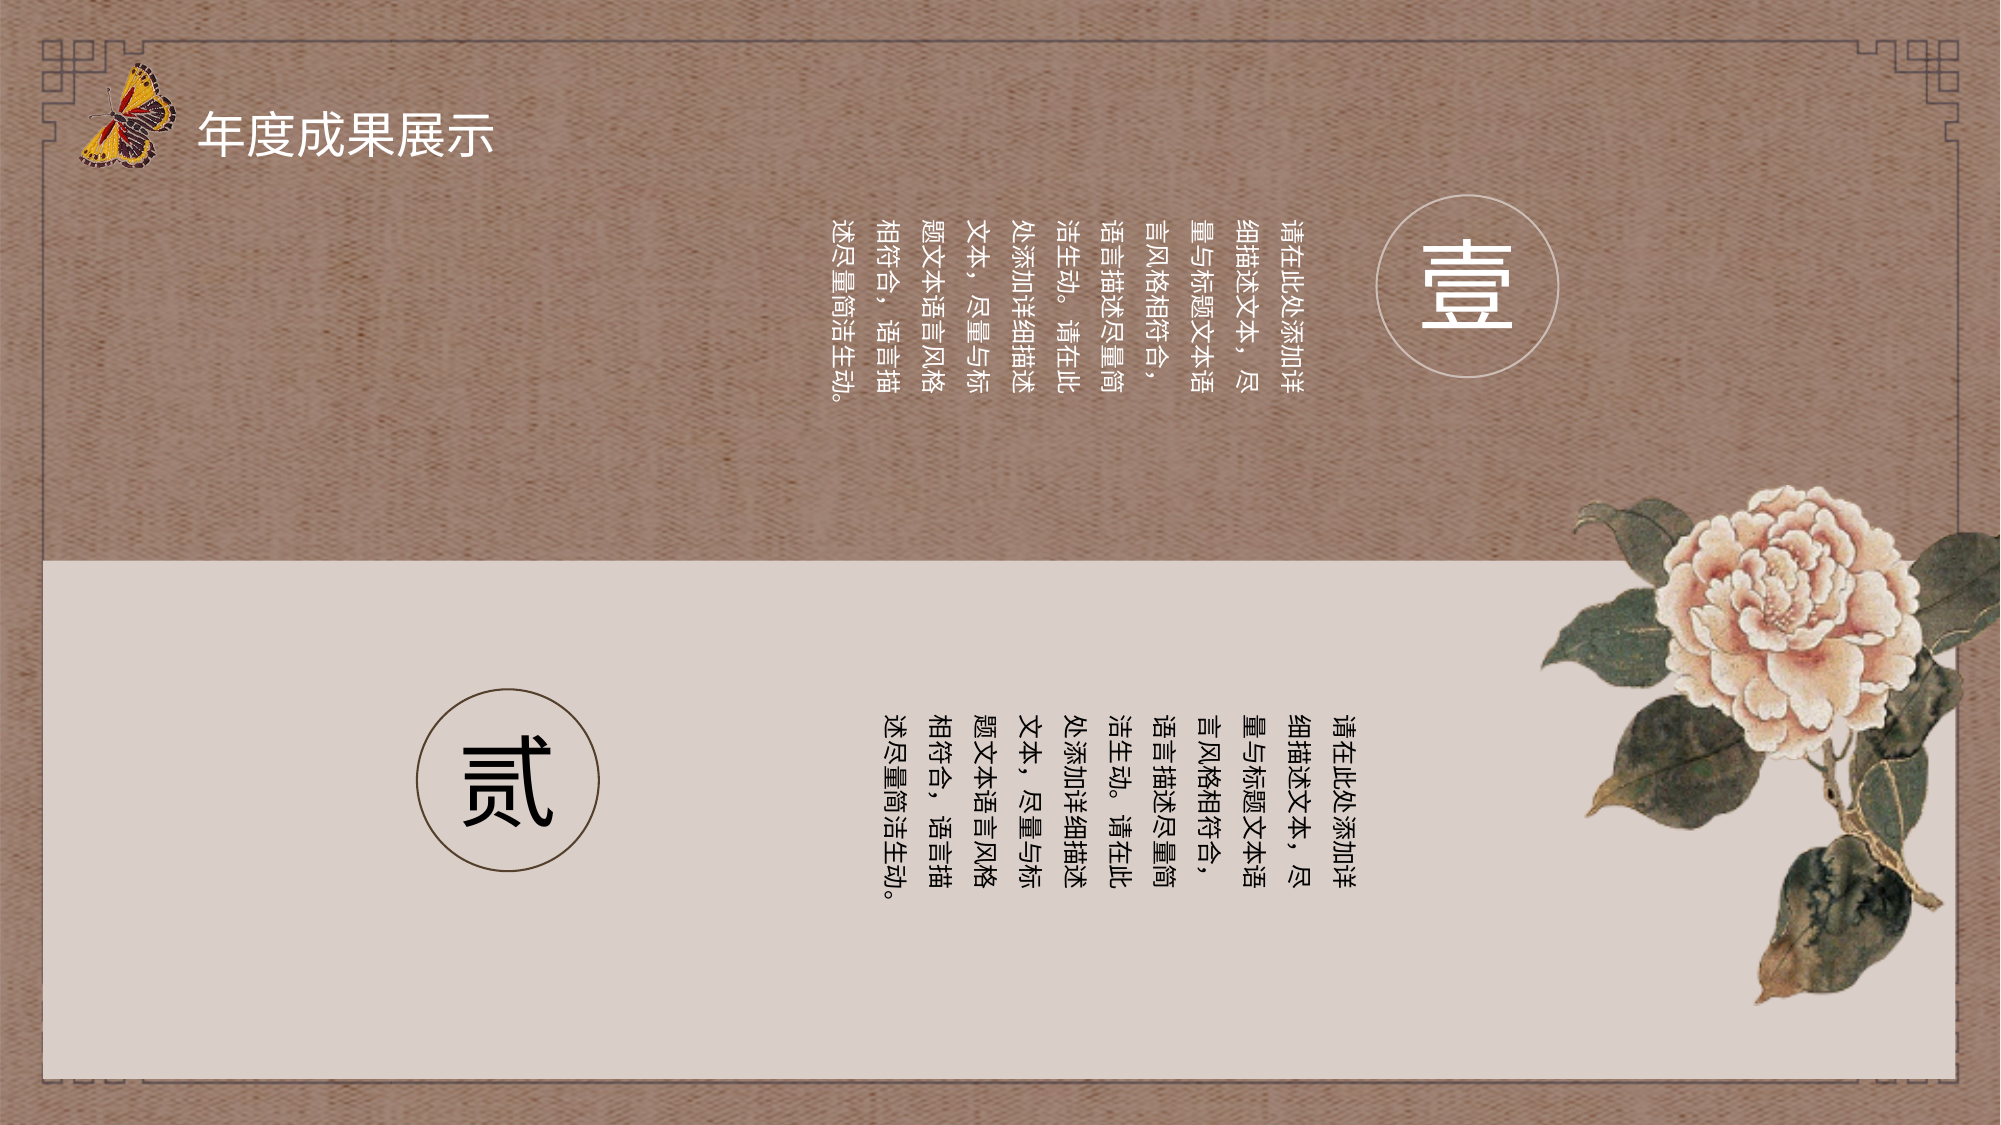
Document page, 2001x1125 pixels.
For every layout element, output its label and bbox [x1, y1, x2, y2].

picture [0, 0, 2001, 1125]
text_box [42, 560, 1956, 1080]
text_box [416, 689, 1383, 908]
text_box [573, 195, 1559, 413]
text_box [70, 40, 514, 194]
